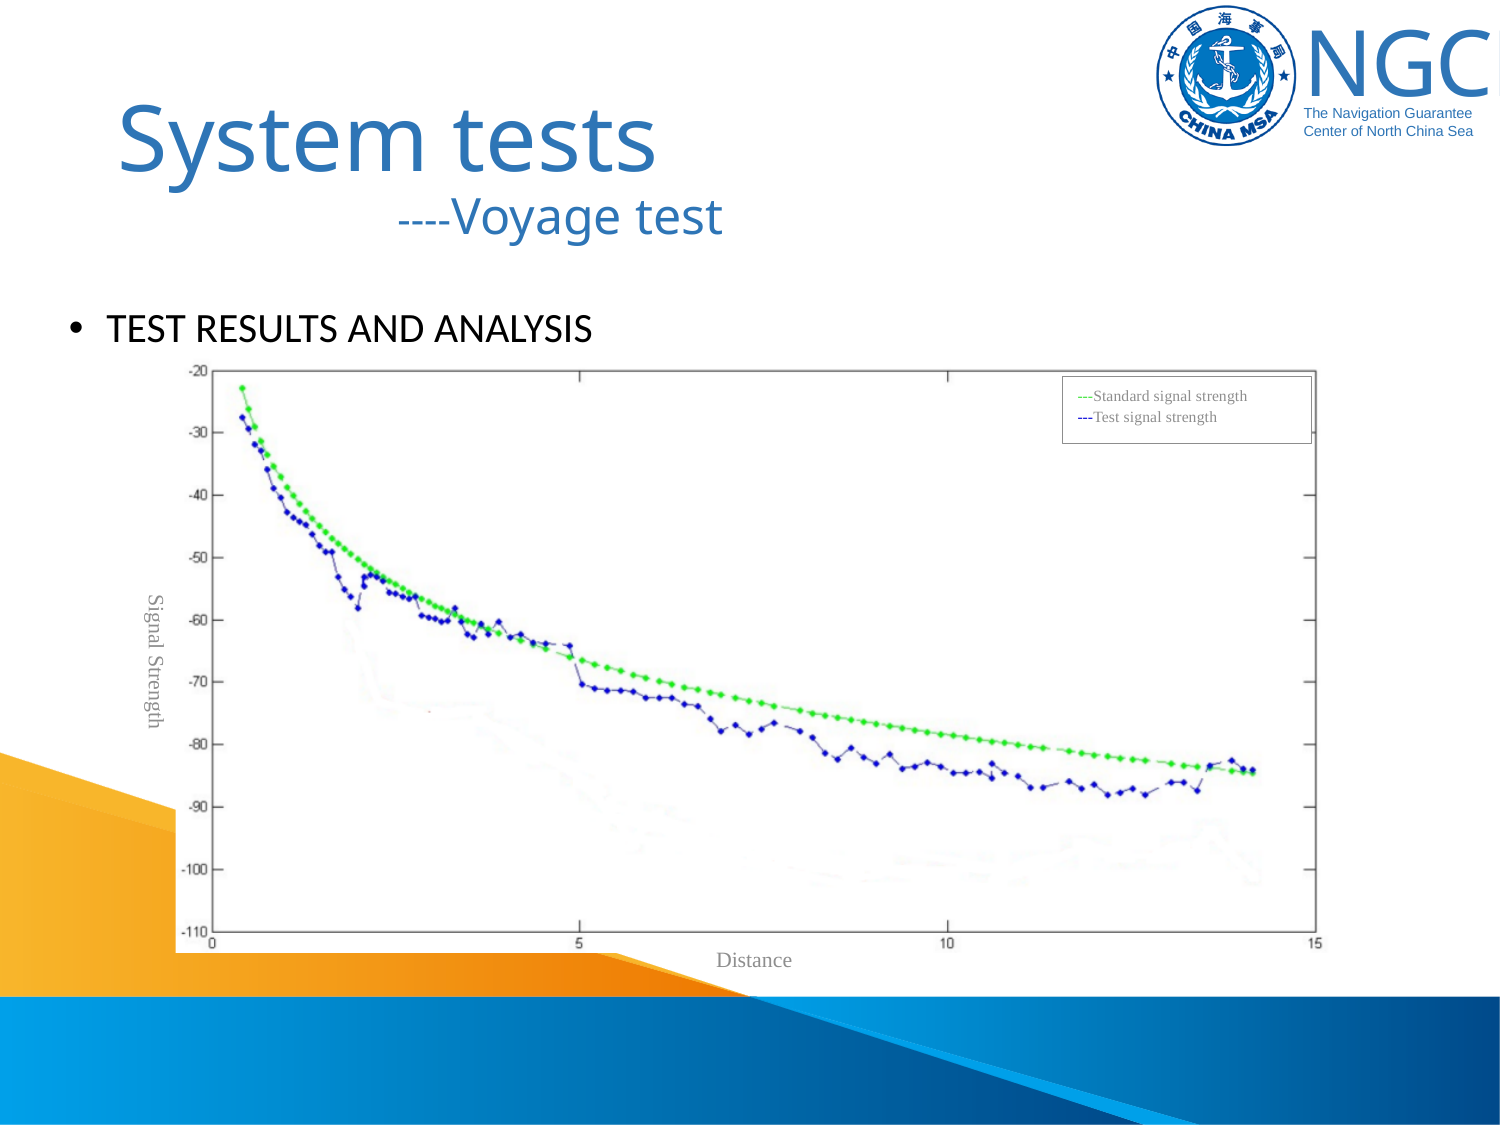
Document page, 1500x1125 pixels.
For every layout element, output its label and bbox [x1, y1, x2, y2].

picture [0, 0, 1500, 1125]
text_box [72, 376, 1312, 978]
text_box [1111, 0, 1500, 157]
